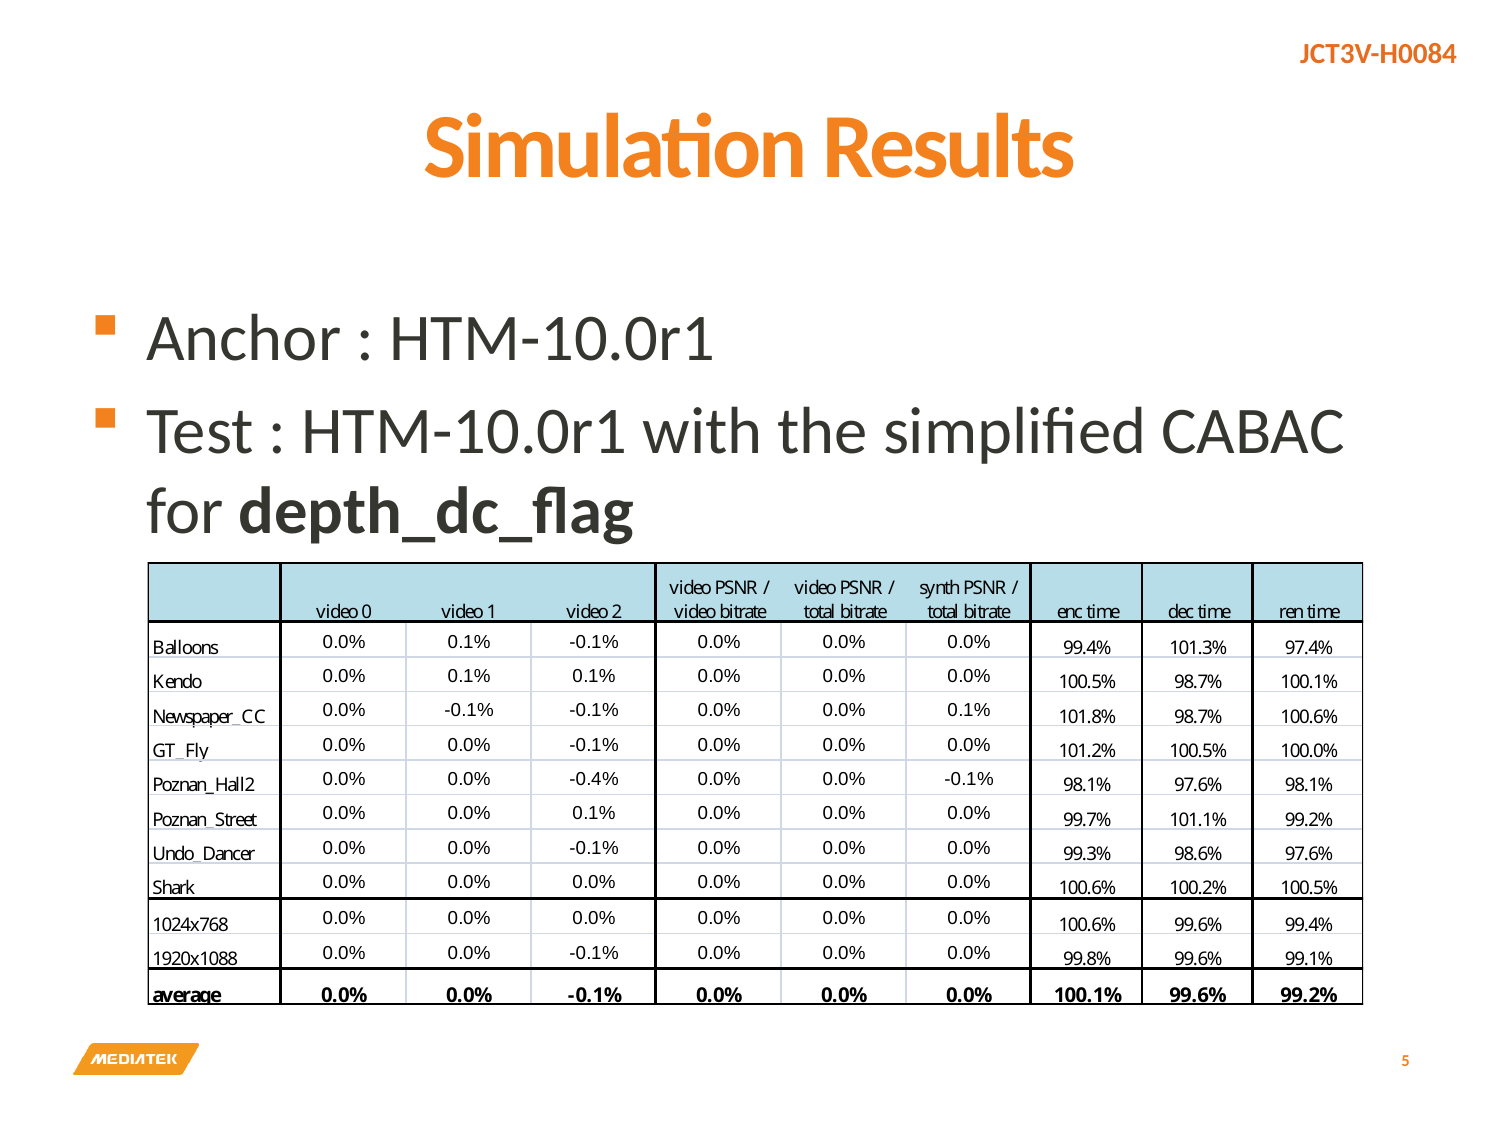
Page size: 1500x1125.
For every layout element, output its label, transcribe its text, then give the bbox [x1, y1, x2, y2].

picture [73, 1043, 199, 1075]
slide_number 5 [1251, 1029, 1425, 1090]
picture [147, 562, 1365, 1007]
list Anchor : HTM-10.0r1 Test : HTM-10.0r1 with the simplified CABAC for depth_dc_flag [75, 286, 1425, 990]
title Simulation Results [75, 99, 1425, 286]
